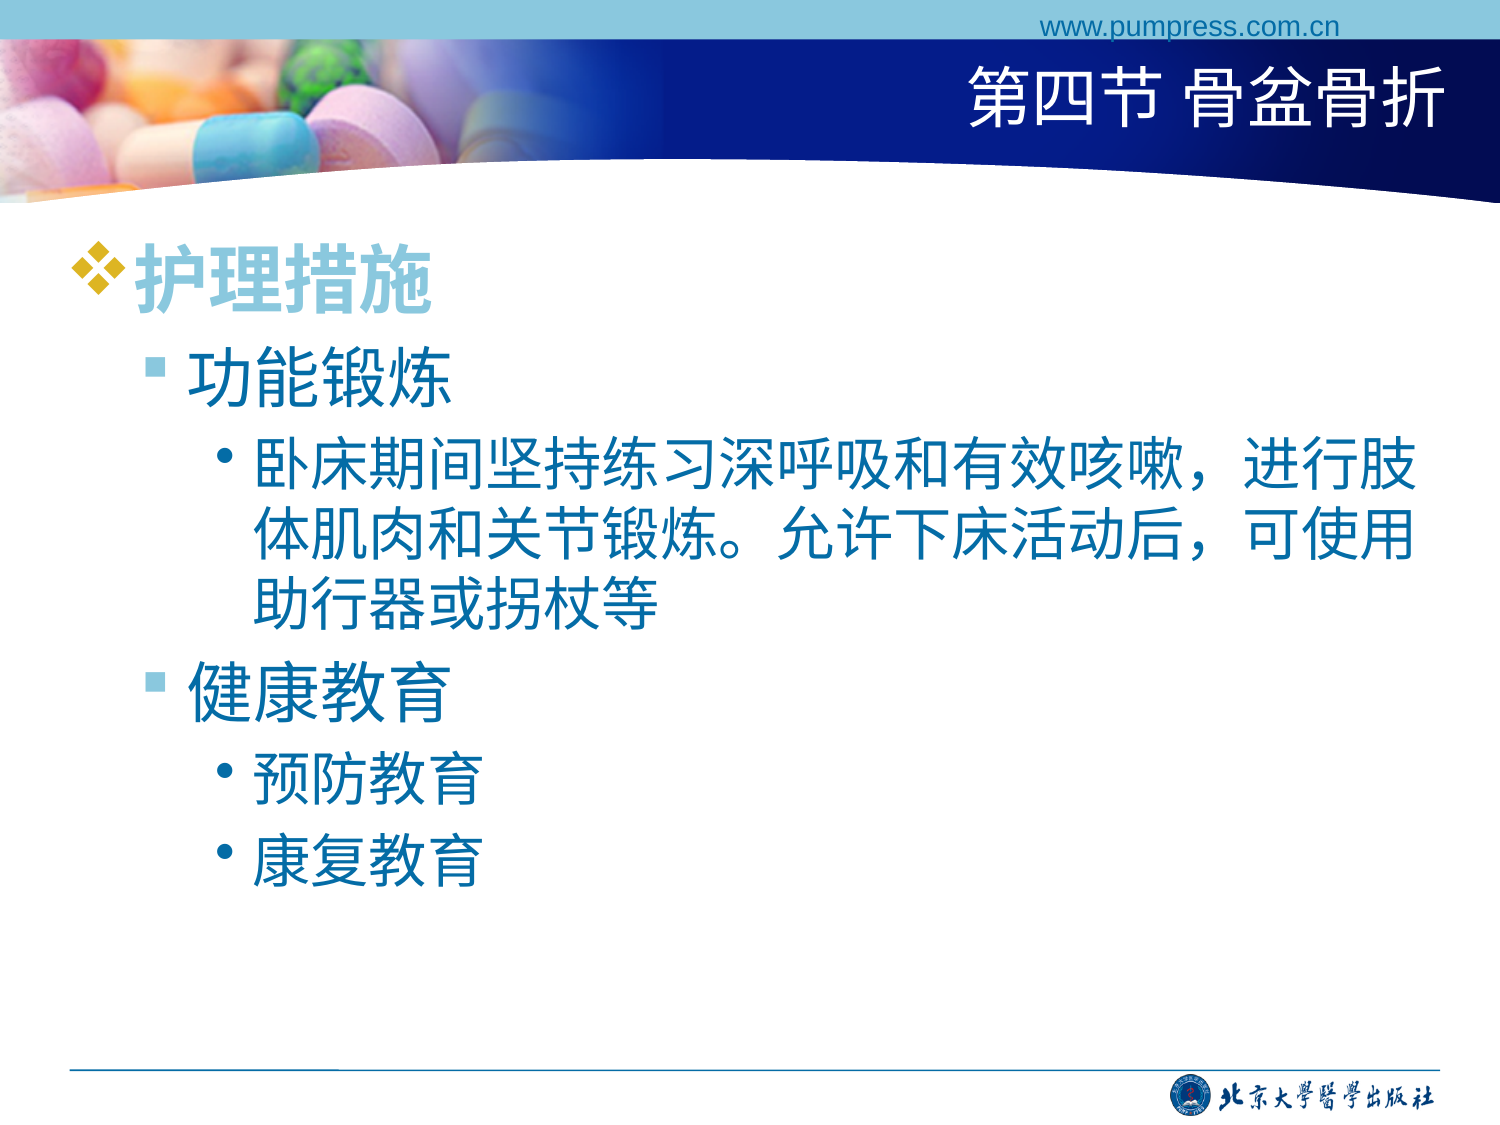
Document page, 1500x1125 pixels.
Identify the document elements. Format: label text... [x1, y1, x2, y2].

title 第四节 骨盆骨折 [137, 49, 1463, 143]
picture [0, 40, 1500, 203]
slide_number www.pumpress.com.cn [1025, 0, 1463, 38]
list 护理措施 功能锻炼 卧床期间坚持练习深呼吸和有效咳嗽，进行肢体肌肉和关节锻炼。允许下床活动后，可使用助行器或拐杖等 健康教育 预防教育 康复教育 [49, 224, 1463, 1026]
picture [1170, 1074, 1436, 1118]
